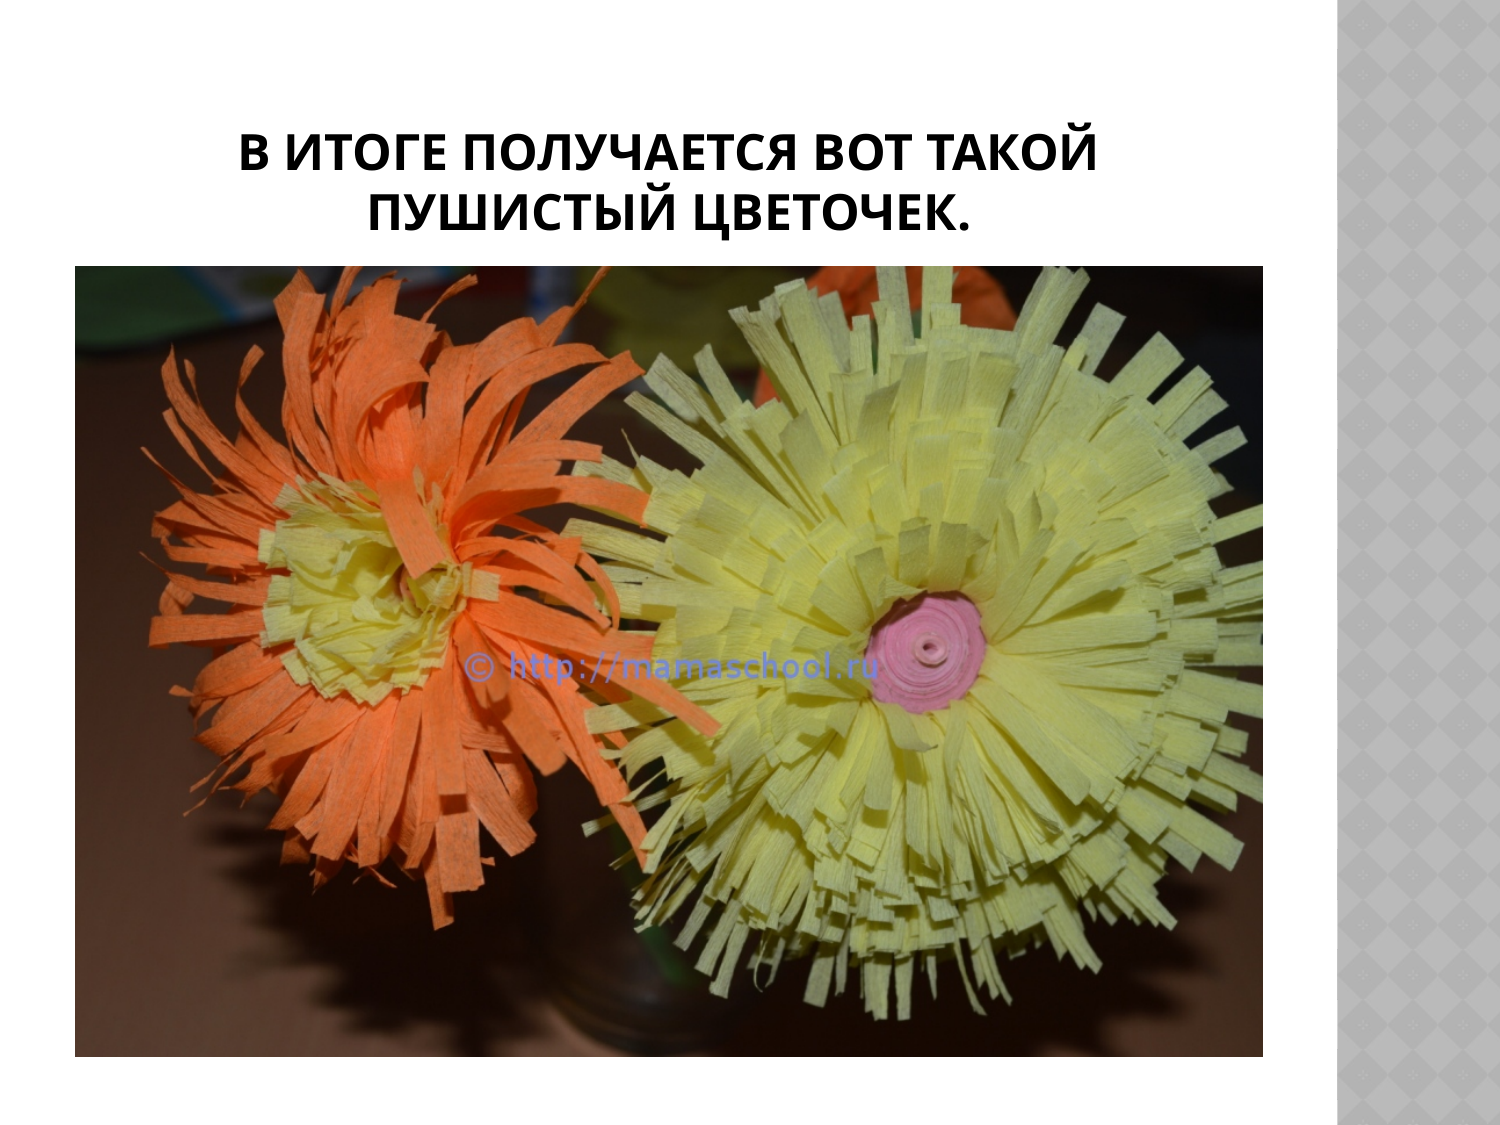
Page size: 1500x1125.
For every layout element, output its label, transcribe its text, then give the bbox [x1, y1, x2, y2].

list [74, 266, 1263, 1057]
title В итоге получается вот такой пушистый цветочек. [75, 52, 1263, 240]
